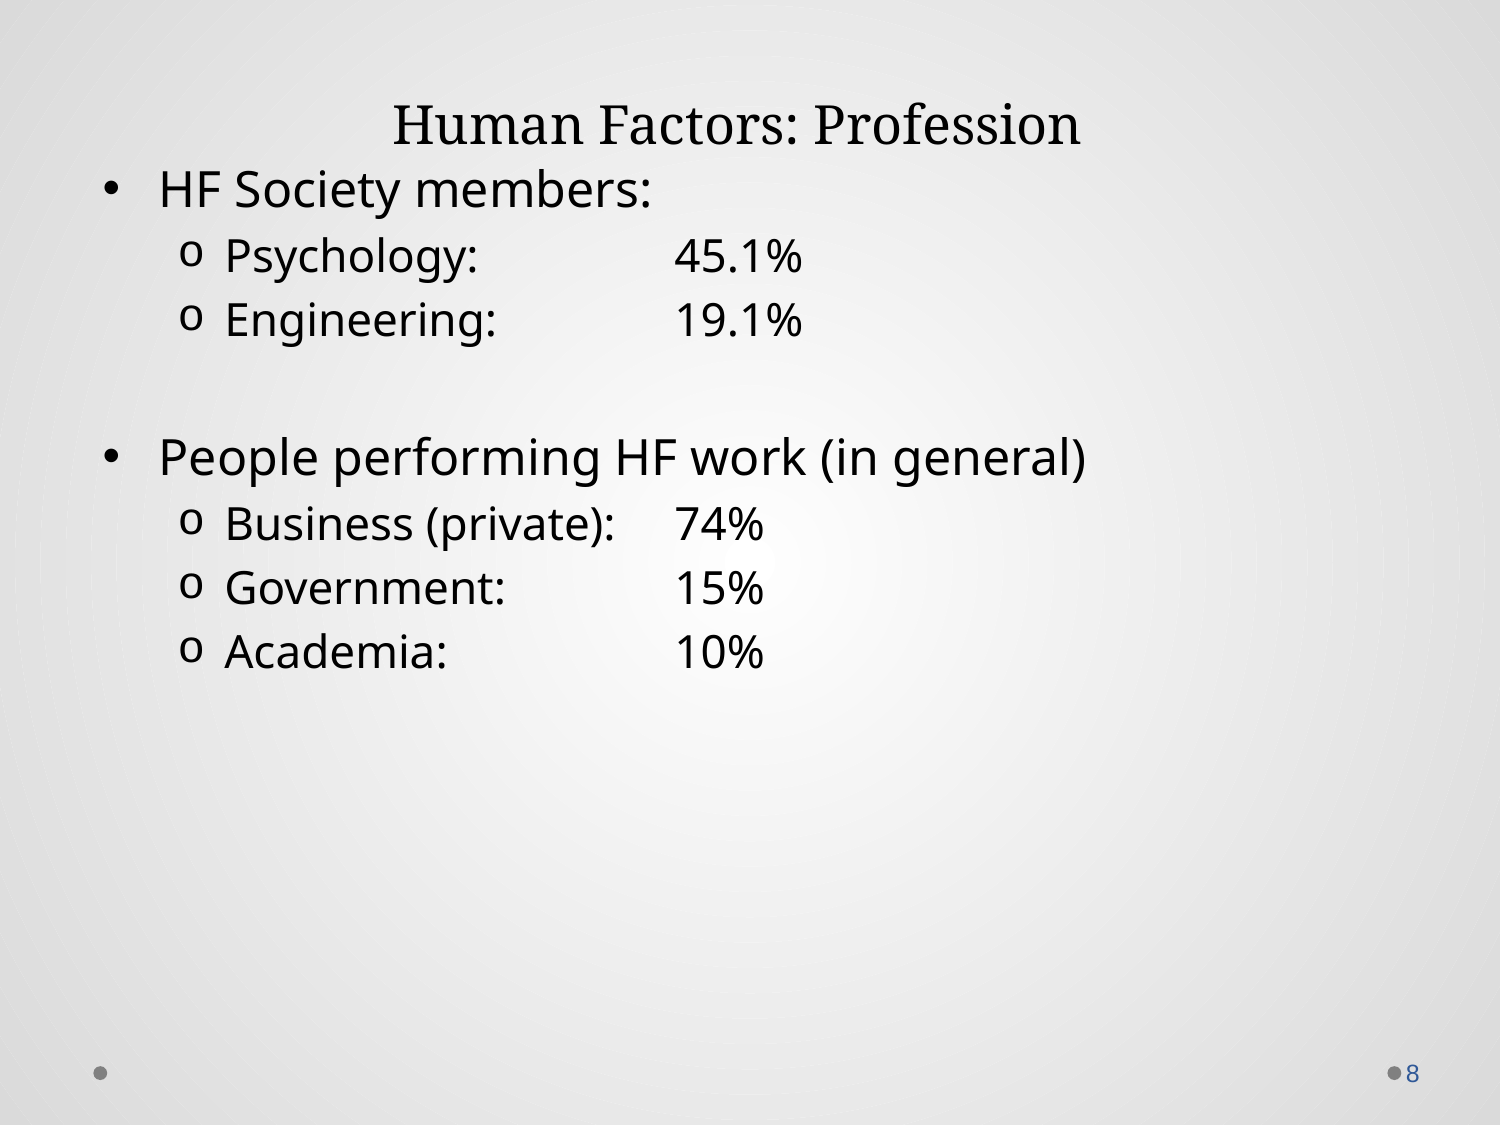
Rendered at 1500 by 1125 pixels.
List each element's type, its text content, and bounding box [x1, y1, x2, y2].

title Human Factors: Profession [62, 62, 1413, 163]
slide_number 8 [1401, 1042, 1494, 1103]
list HF Society members: Psychology: 45.1% Engineering: 19.1% People performing HF work (in general) Business (private): 74% Government: 15% Academia: 10% [87, 149, 1438, 1113]
